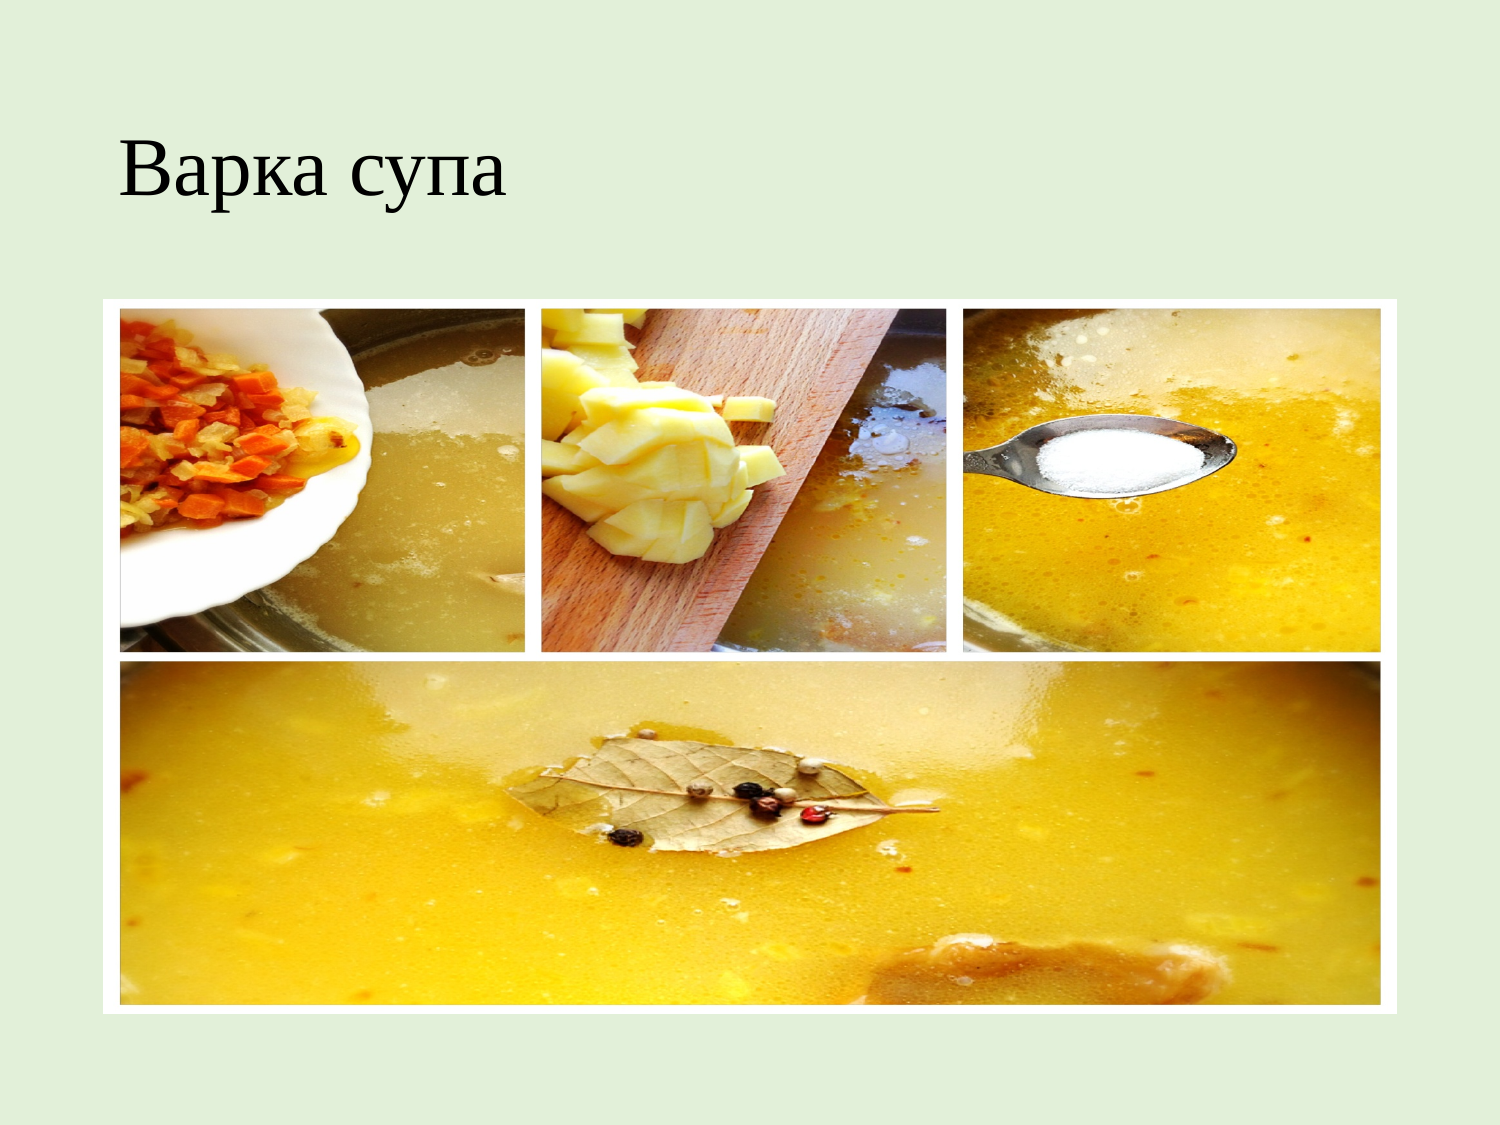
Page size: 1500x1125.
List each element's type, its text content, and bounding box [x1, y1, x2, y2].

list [103, 299, 1397, 1014]
title Варка супа [103, 59, 1397, 278]
